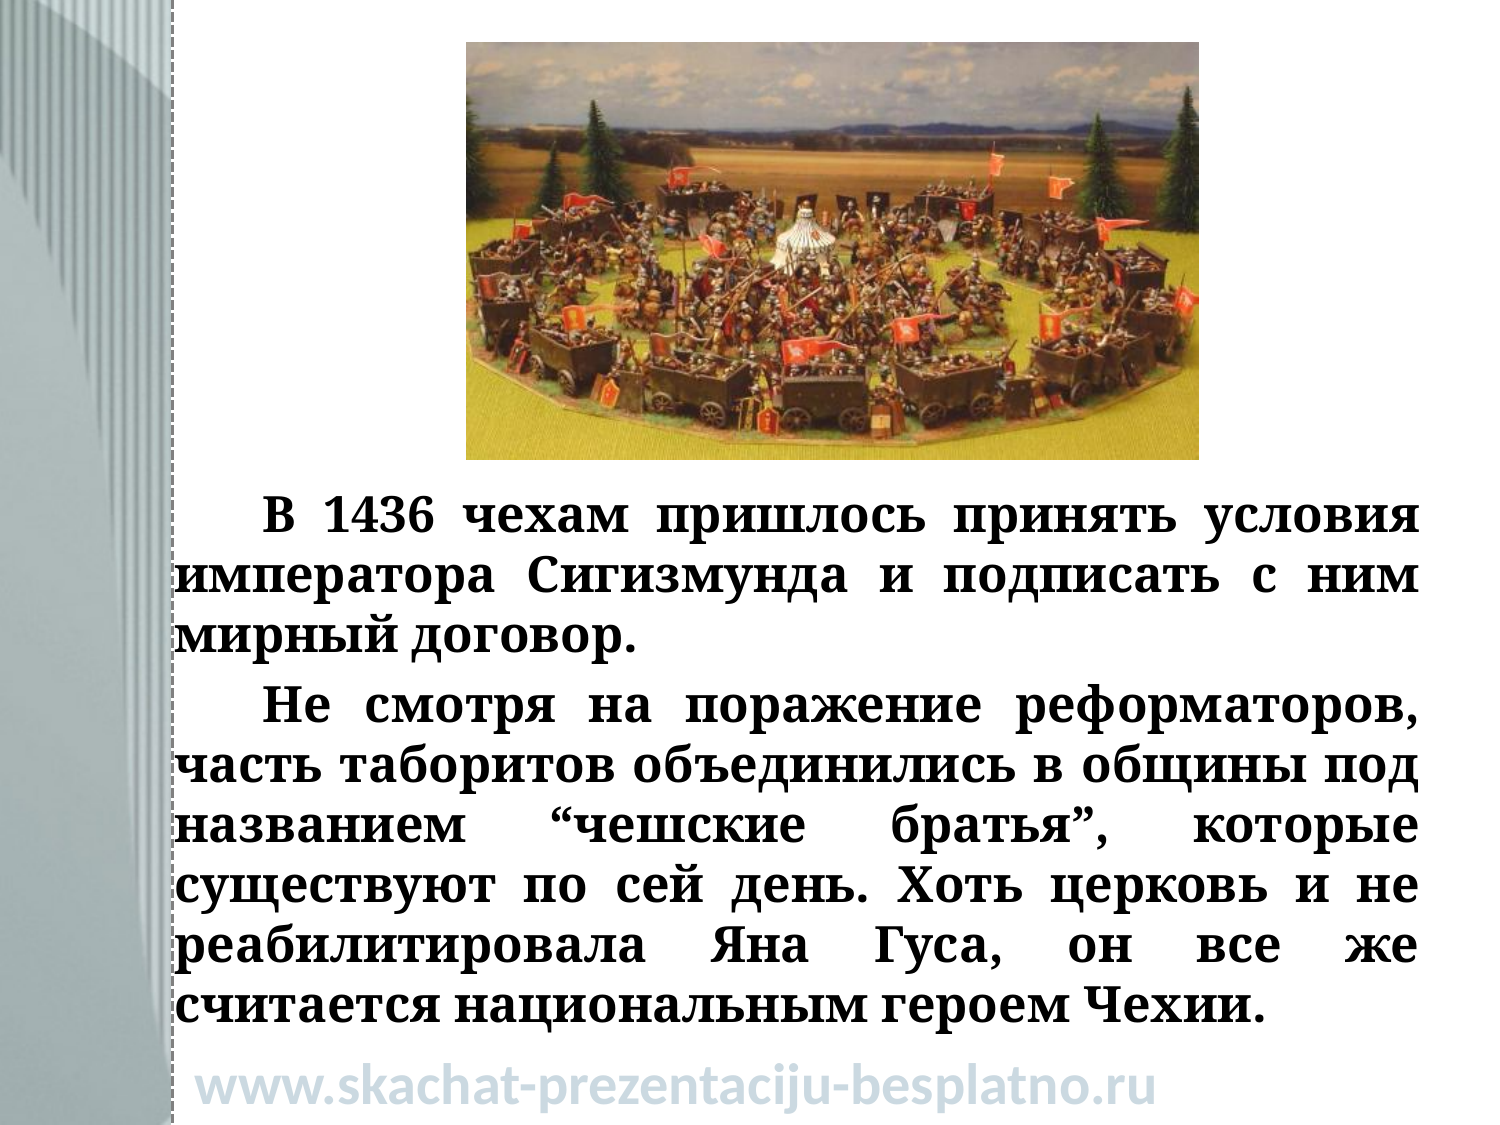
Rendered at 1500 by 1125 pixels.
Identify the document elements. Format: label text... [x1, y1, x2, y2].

picture [0, 0, 171, 1125]
list В 1436 чехам пришлось принять условия императора Сигизмунда и подписать с ним мирный договор. Не смотря на поражение реформаторов, часть таборитов объединились в общины под названием “чешские братья”, которые существуют по сей день. Хоть церковь и не реабилитировала Яна Гуса, он все же считается национальным героем Чехии. [159, 475, 1436, 1125]
text_box www.skachat-prezentaciju-besplatno.ru [64, 1039, 1288, 1125]
picture [466, 42, 1200, 461]
